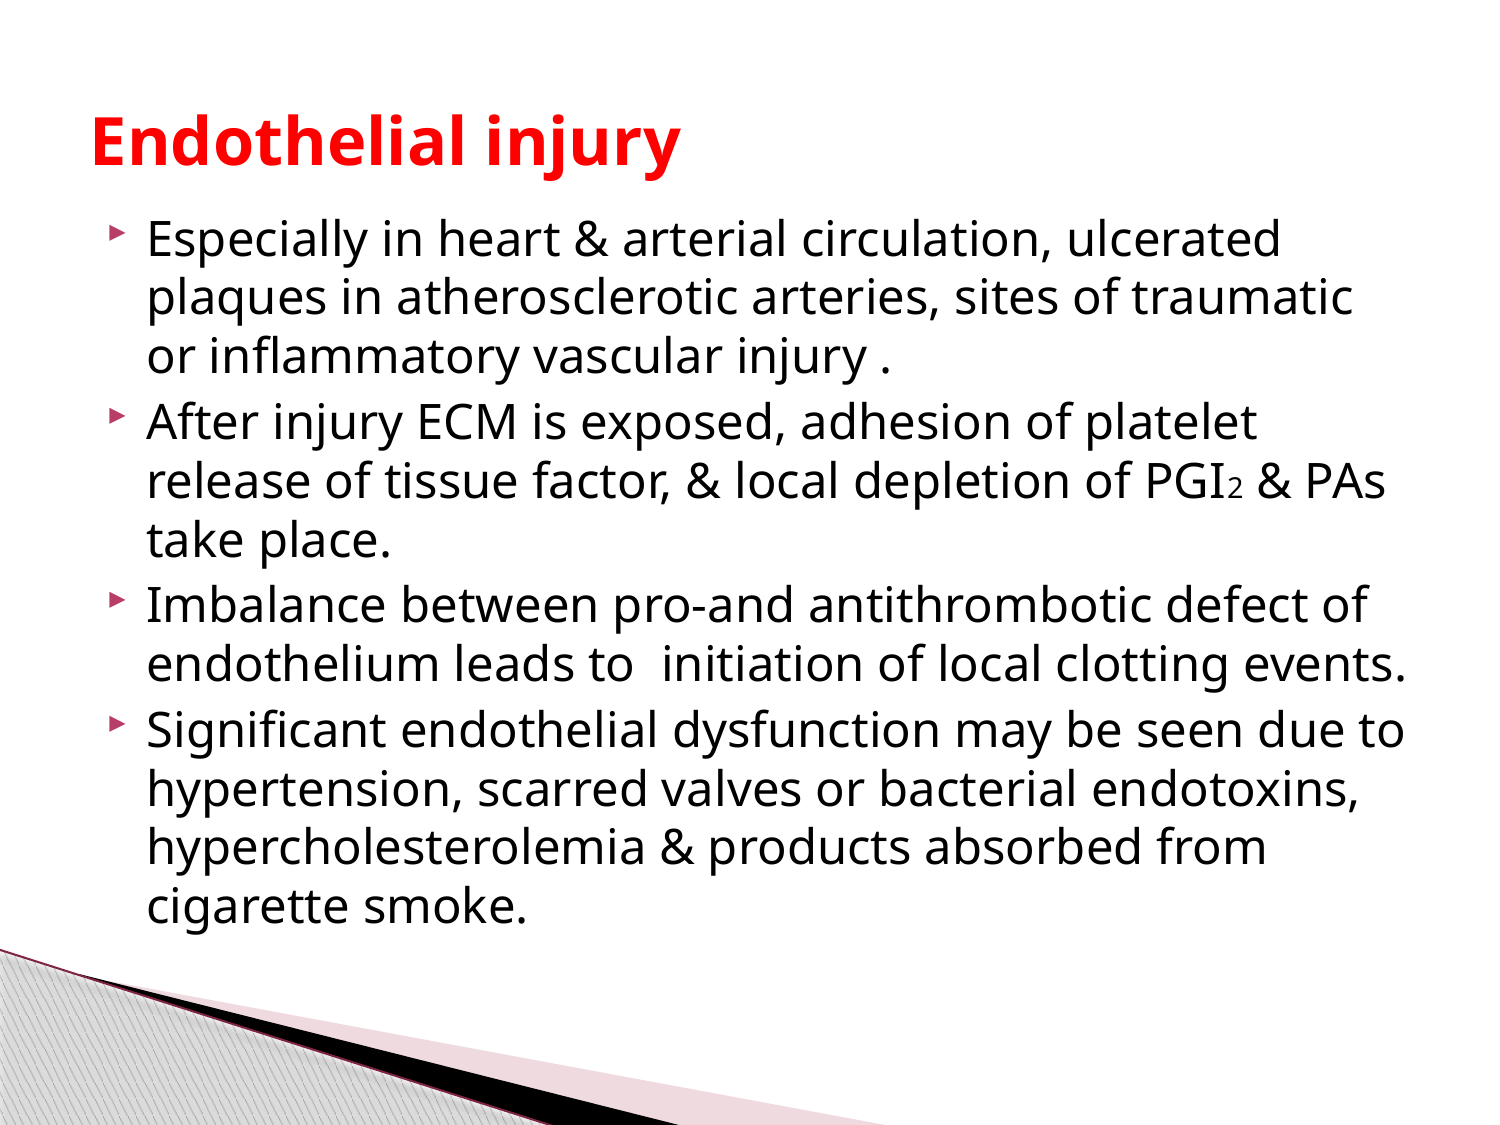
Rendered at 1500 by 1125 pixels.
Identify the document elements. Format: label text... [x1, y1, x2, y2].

list Especially in heart & arterial circulation, ulcerated plaques in atherosclerotic arteries, sites of traumatic or inflammatory vascular injury . After injury ECM is exposed, adhesion of platelet release of tissue factor, & local depletion of PGI2 & PAs take place. Imbalance between pro-and antithrombotic defect of endothelium leads to initiation of local clotting events. Significant endothelial dysfunction may be seen due to hypertension, scarred valves or bacterial endotoxins, hypercholesterolemia & products absorbed from cigarette smoke. [75, 233, 1425, 986]
title Endothelial injury [75, 45, 1425, 233]
